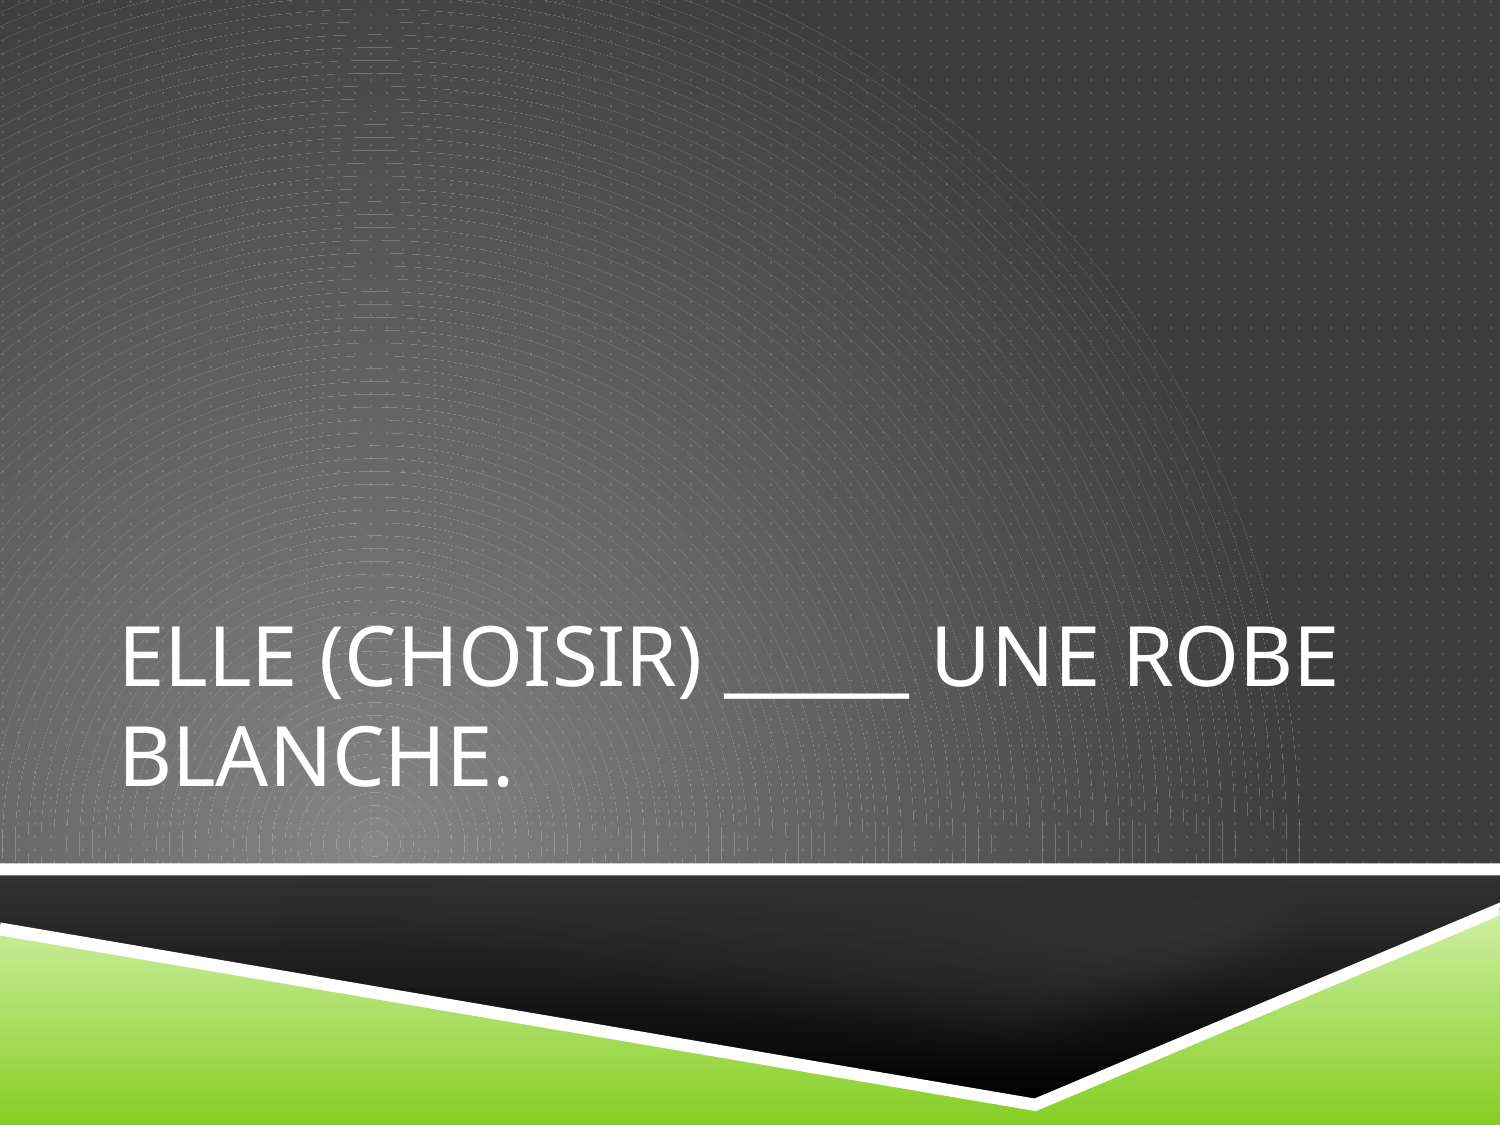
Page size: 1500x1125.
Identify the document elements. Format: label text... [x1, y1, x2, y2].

title Elle (choisir) _____ une robe blanche. [118, 596, 1394, 820]
